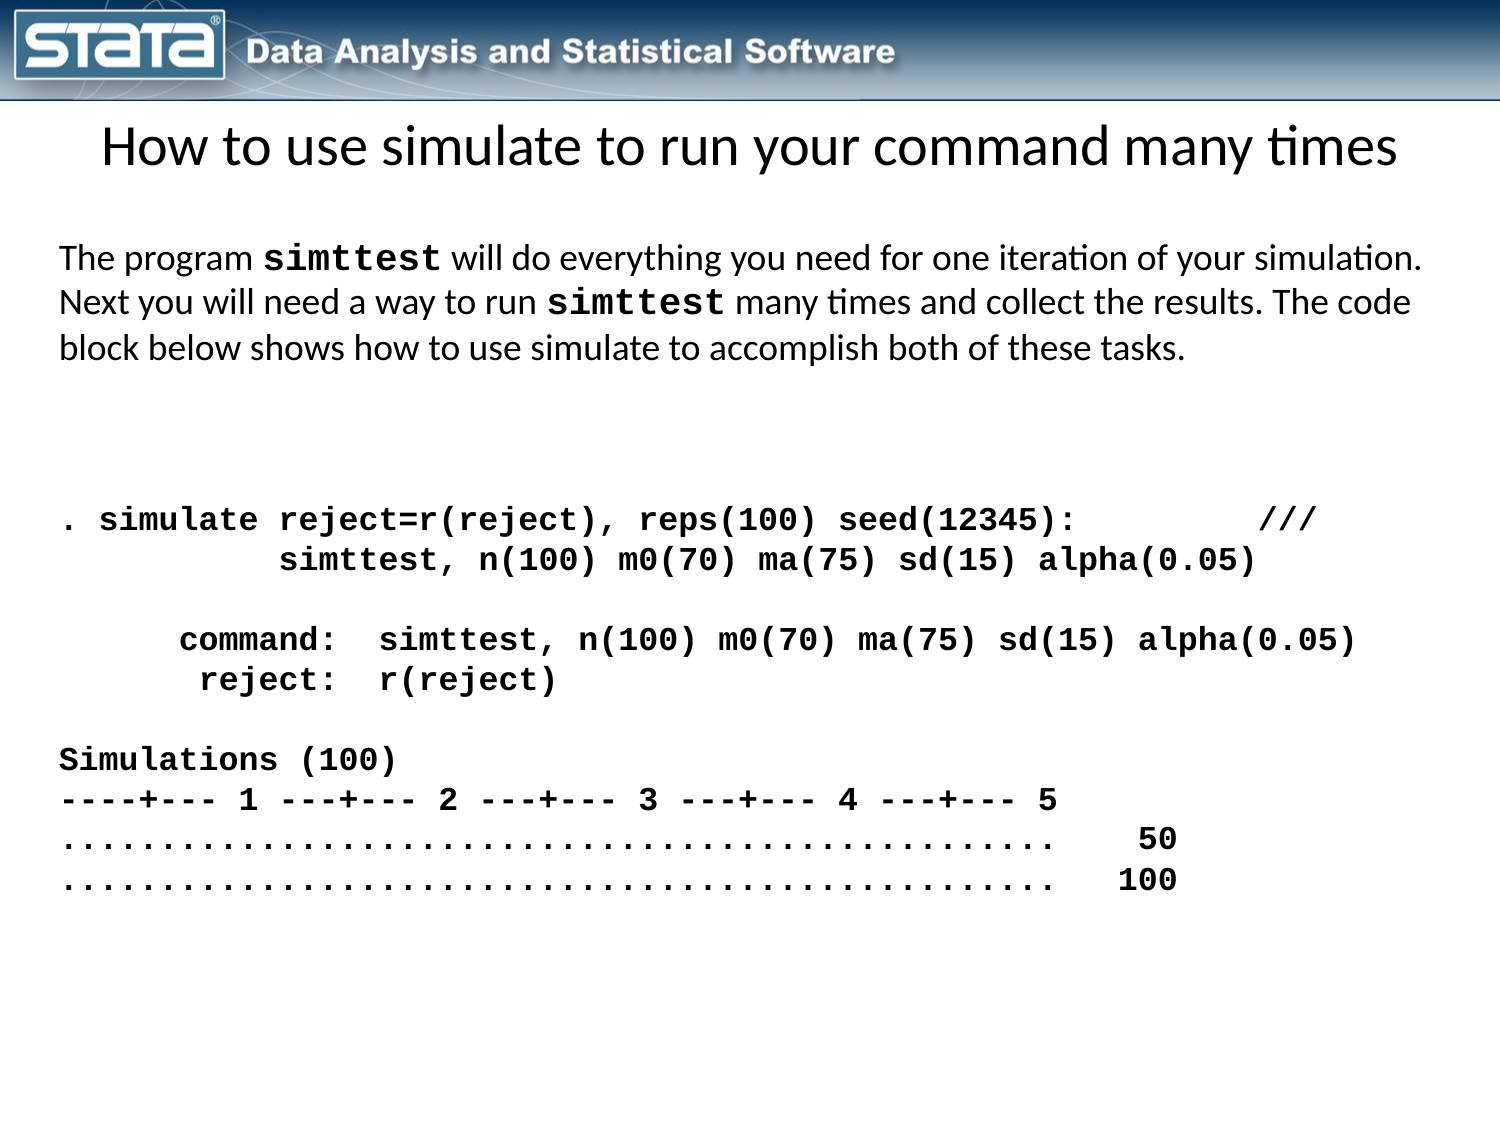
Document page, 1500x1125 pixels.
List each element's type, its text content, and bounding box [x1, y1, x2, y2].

list The program simttest will do everything you need for one iteration of your simulation. Next you will need a way to run simttest many times and collect the results. The code block below shows how to use simulate to accomplish both of these tasks. . simulate reject=r(reject), reps(100) seed(12345): /// simttest, n(100) m0(70) ma(75) sd(15) alpha(0.05) command: simttest, n(100) m0(70) ma(75) sd(15) alpha(0.05) reject: r(reject) Simulations (100) ----+--- 1 ---+--- 2 ---+--- 3 ---+--- 4 ---+--- 5 .................................................. 50 .................................................. 100 [43, 224, 1457, 1088]
picture [0, 0, 1500, 99]
text_box How to use simulate to run your command many times [0, 99, 1500, 185]
